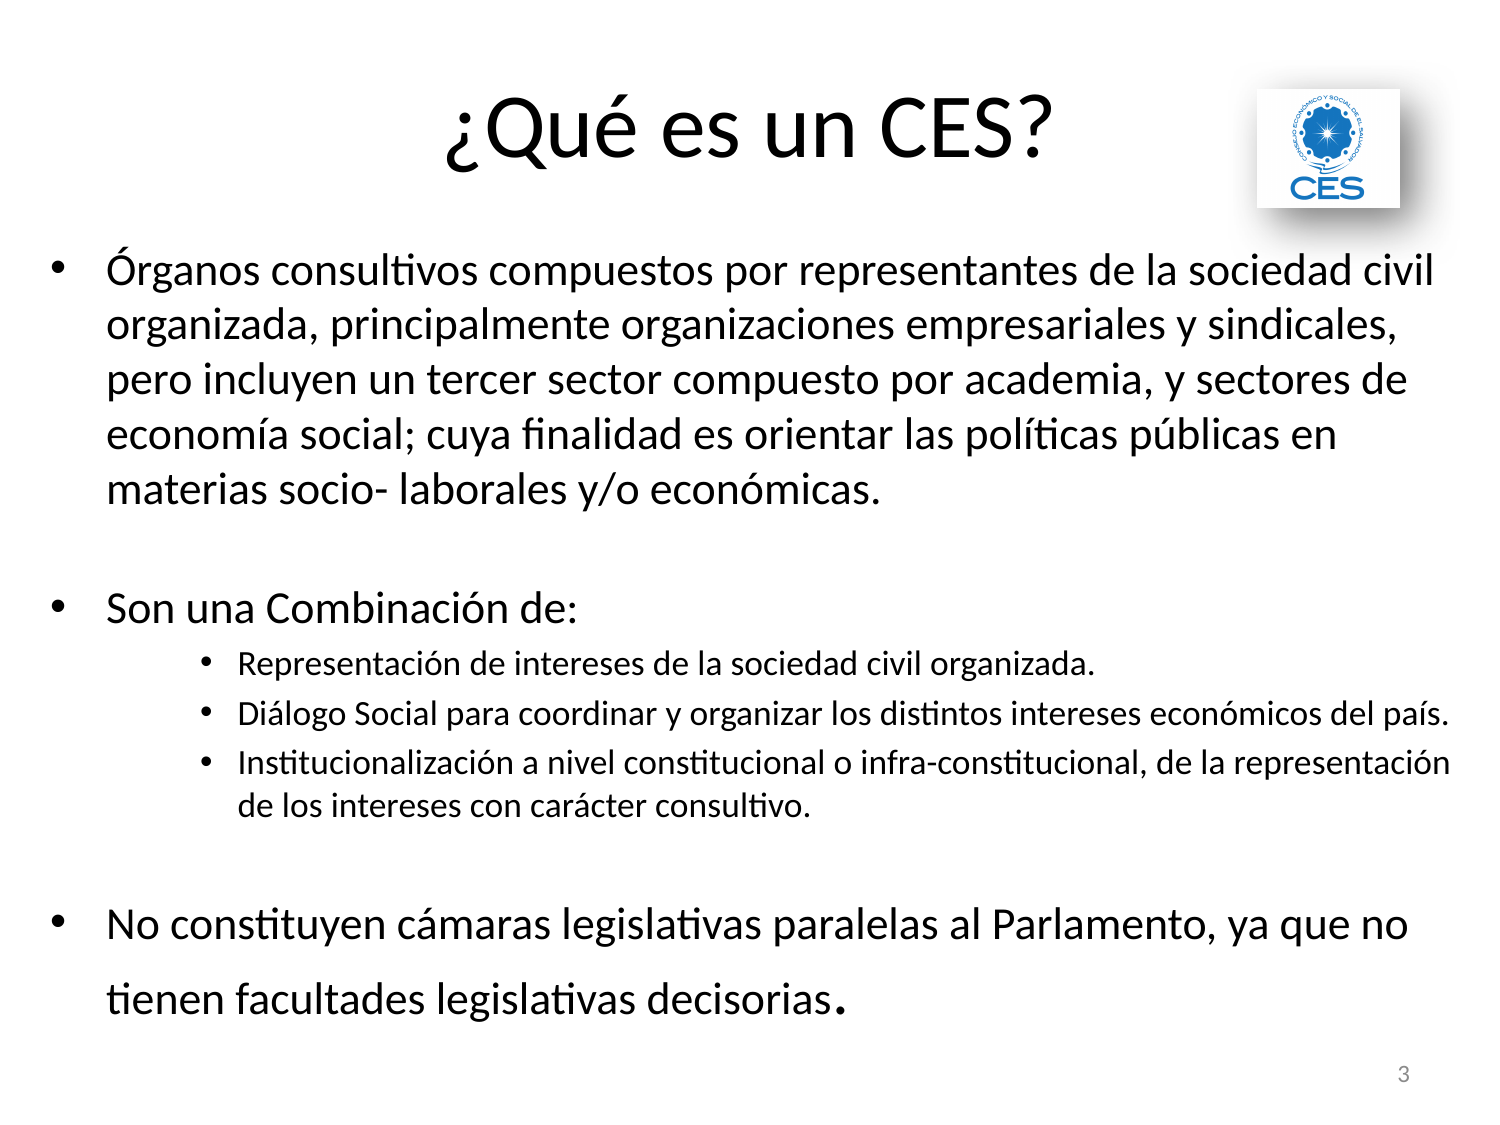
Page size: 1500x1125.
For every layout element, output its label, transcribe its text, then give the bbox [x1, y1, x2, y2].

list Órganos consultivos compuestos por representantes de la sociedad civil organizada, principalmente organizaciones empresariales y sindicales, pero incluyen un tercer sector compuesto por academia, y sectores de economía social; cuya finalidad es orientar las políticas públicas en materias socio- laborales y/o económicas. Son una Combinación de: Representación de intereses de la sociedad civil organizada. Diálogo Social para coordinar y organizar los distintos intereses económicos del país. Institucionalización a nivel constitucional o infra-constitucional, de la representación de los intereses con carácter consultivo. No constituyen cámaras legislativas paralelas al Parlamento, ya que no tienen facultades legislativas decisorias. [34, 231, 1476, 1071]
slide_number 3 [1074, 1042, 1425, 1103]
picture [1257, 89, 1400, 209]
title ¿Qué es un CES? [75, 45, 1425, 197]
